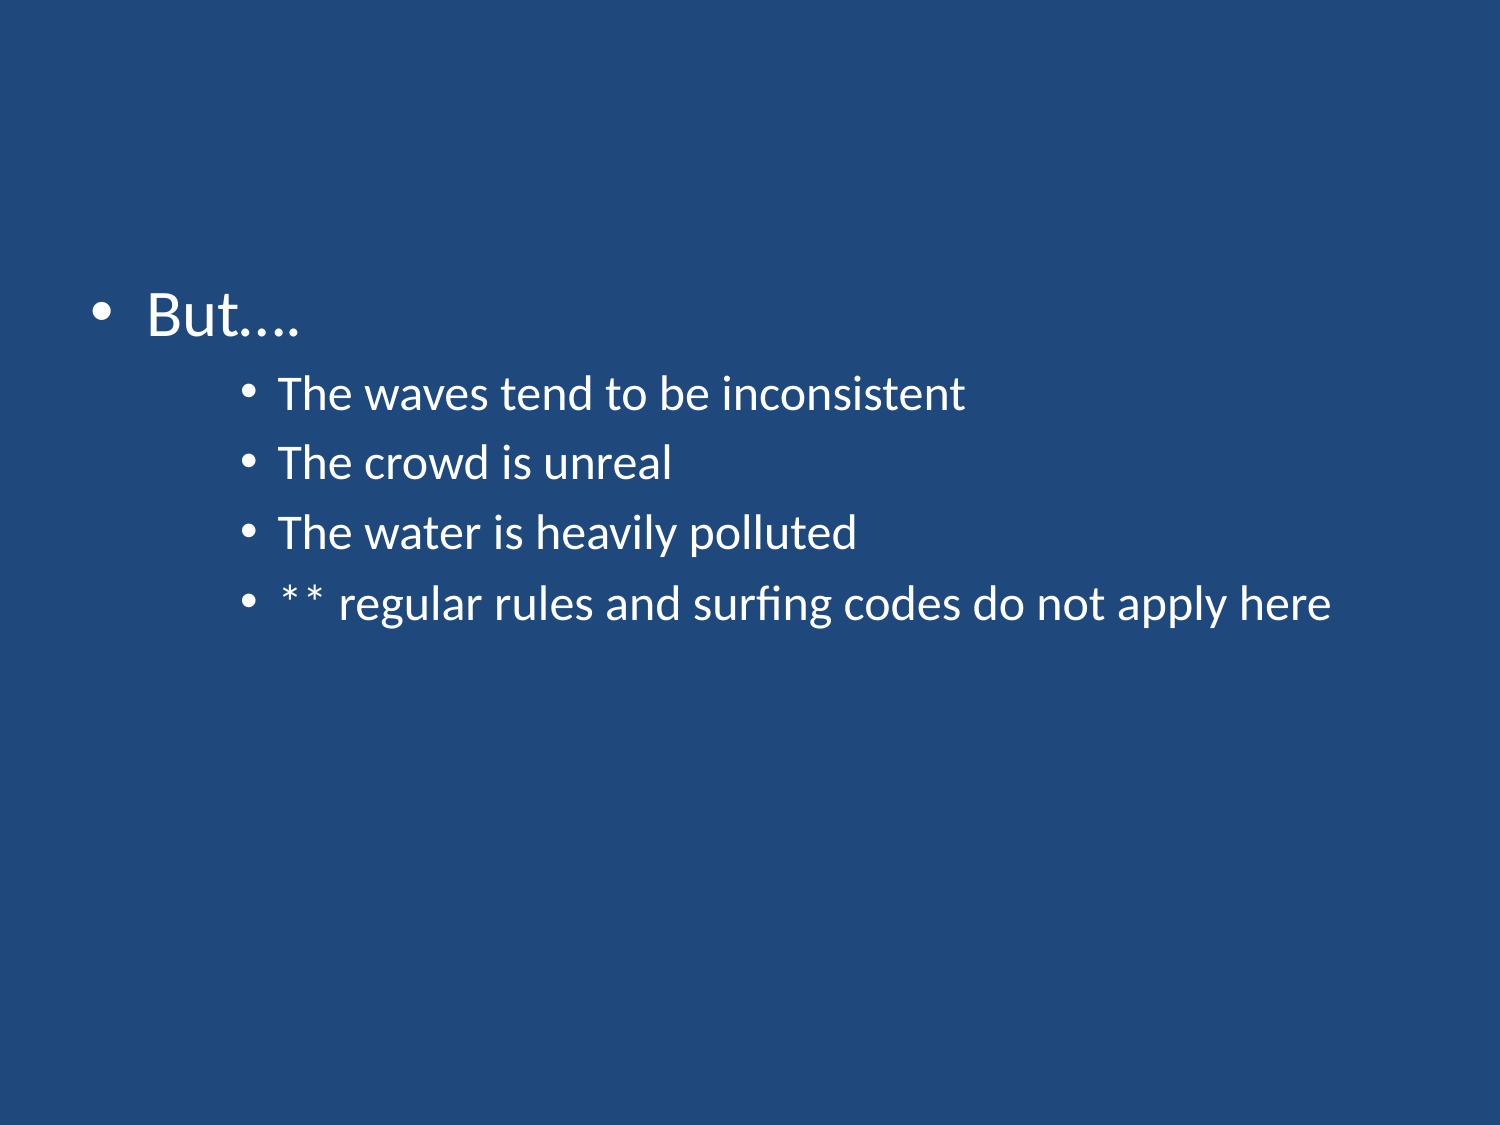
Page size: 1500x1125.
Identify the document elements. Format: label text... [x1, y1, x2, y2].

list But…. The waves tend to be inconsistent The crowd is unreal The water is heavily polluted ** regular rules and surfing codes do not apply here [75, 262, 1425, 1005]
